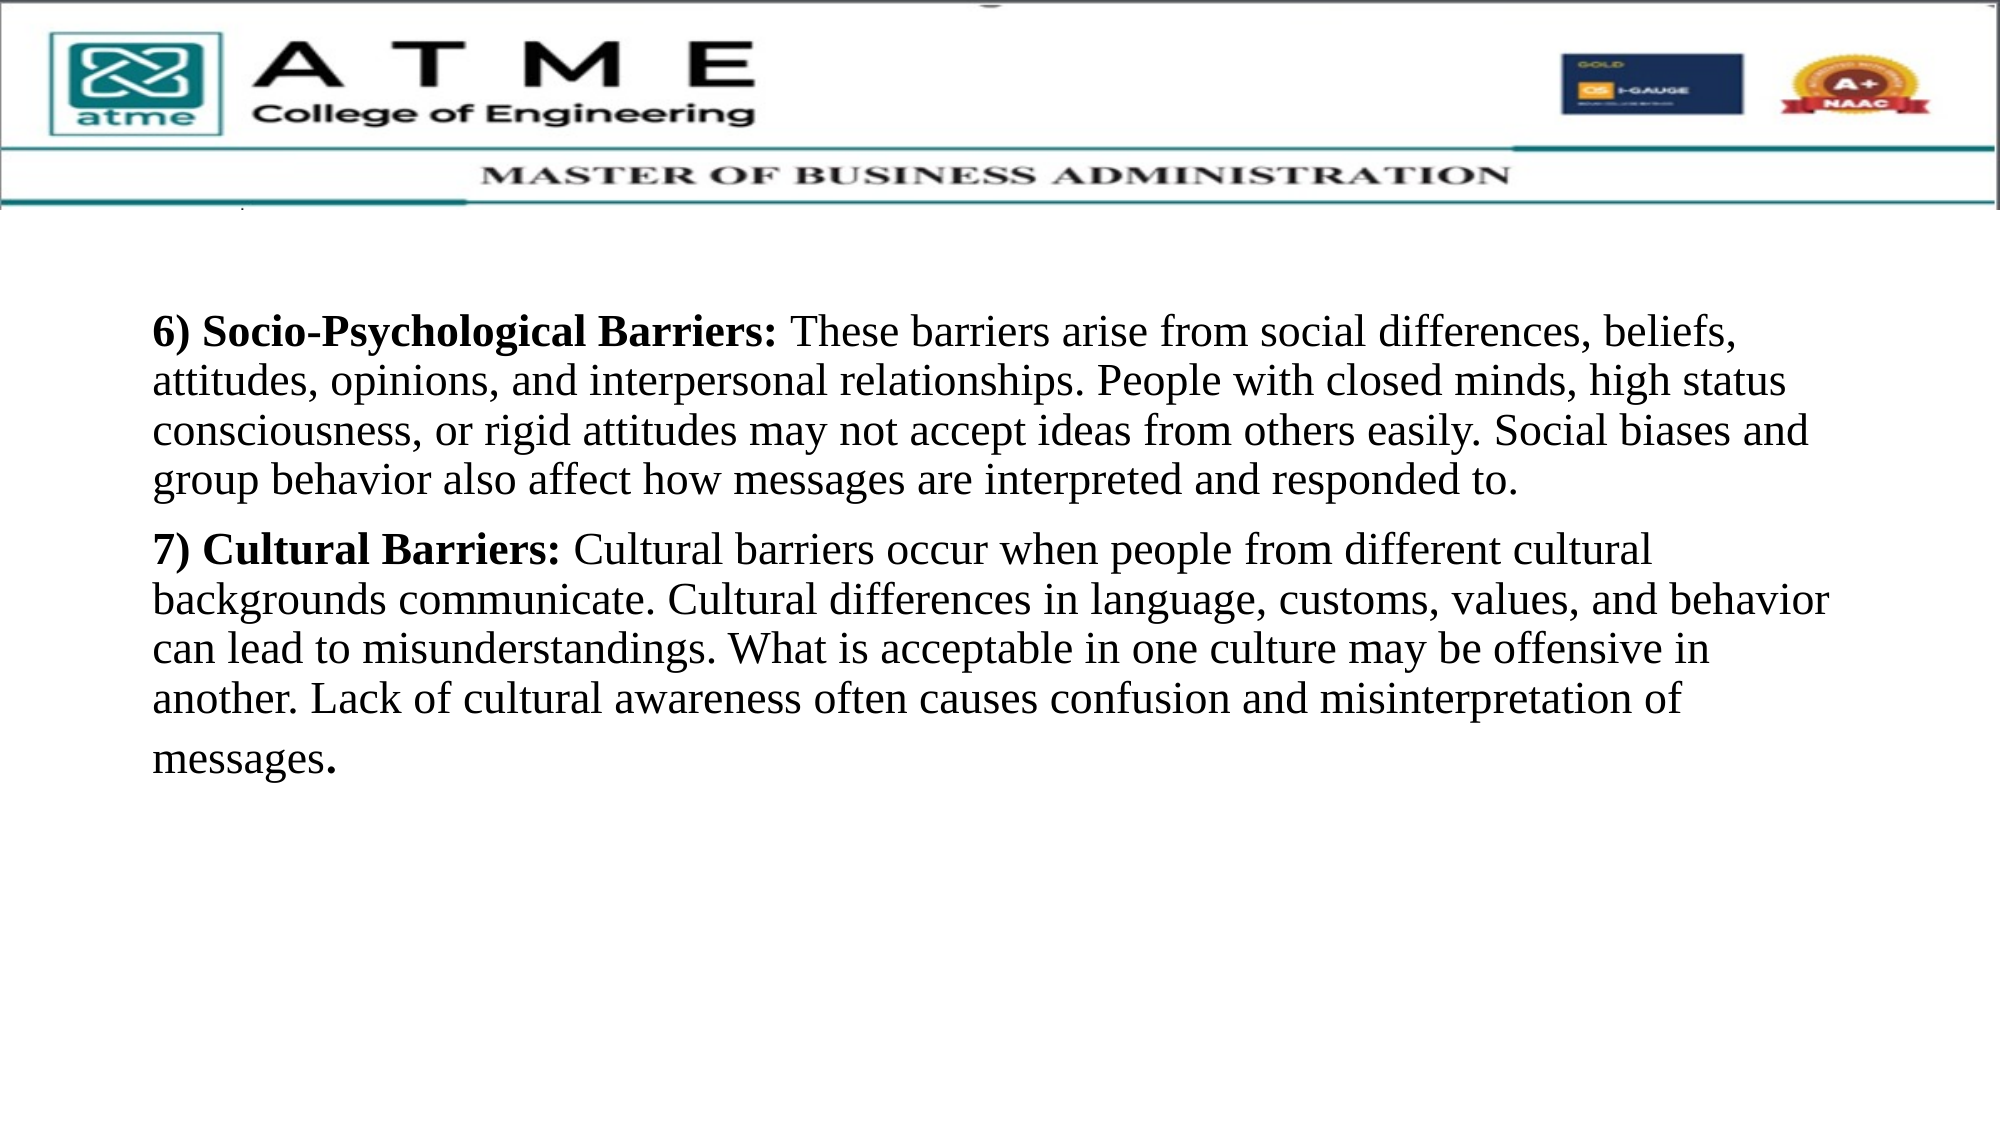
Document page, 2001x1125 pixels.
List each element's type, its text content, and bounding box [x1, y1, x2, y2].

list 6) Socio-Psychological Barriers: These barriers arise from social differences, beliefs, attitudes, opinions, and interpersonal relationships. People with closed minds, high status consciousness, or rigid attitudes may not accept ideas from others easily. Social biases and group behavior also affect how messages are interpreted and responded to. 7) Cultural Barriers: Cultural barriers occur when people from different cultural backgrounds communicate. Cultural differences in language, customs, values, and behavior can lead to misunderstandings. What is acceptable in one culture may be offensive in another. Lack of cultural awareness often causes confusion and misinterpretation of messages. [137, 299, 1863, 1014]
picture [0, 0, 2000, 210]
